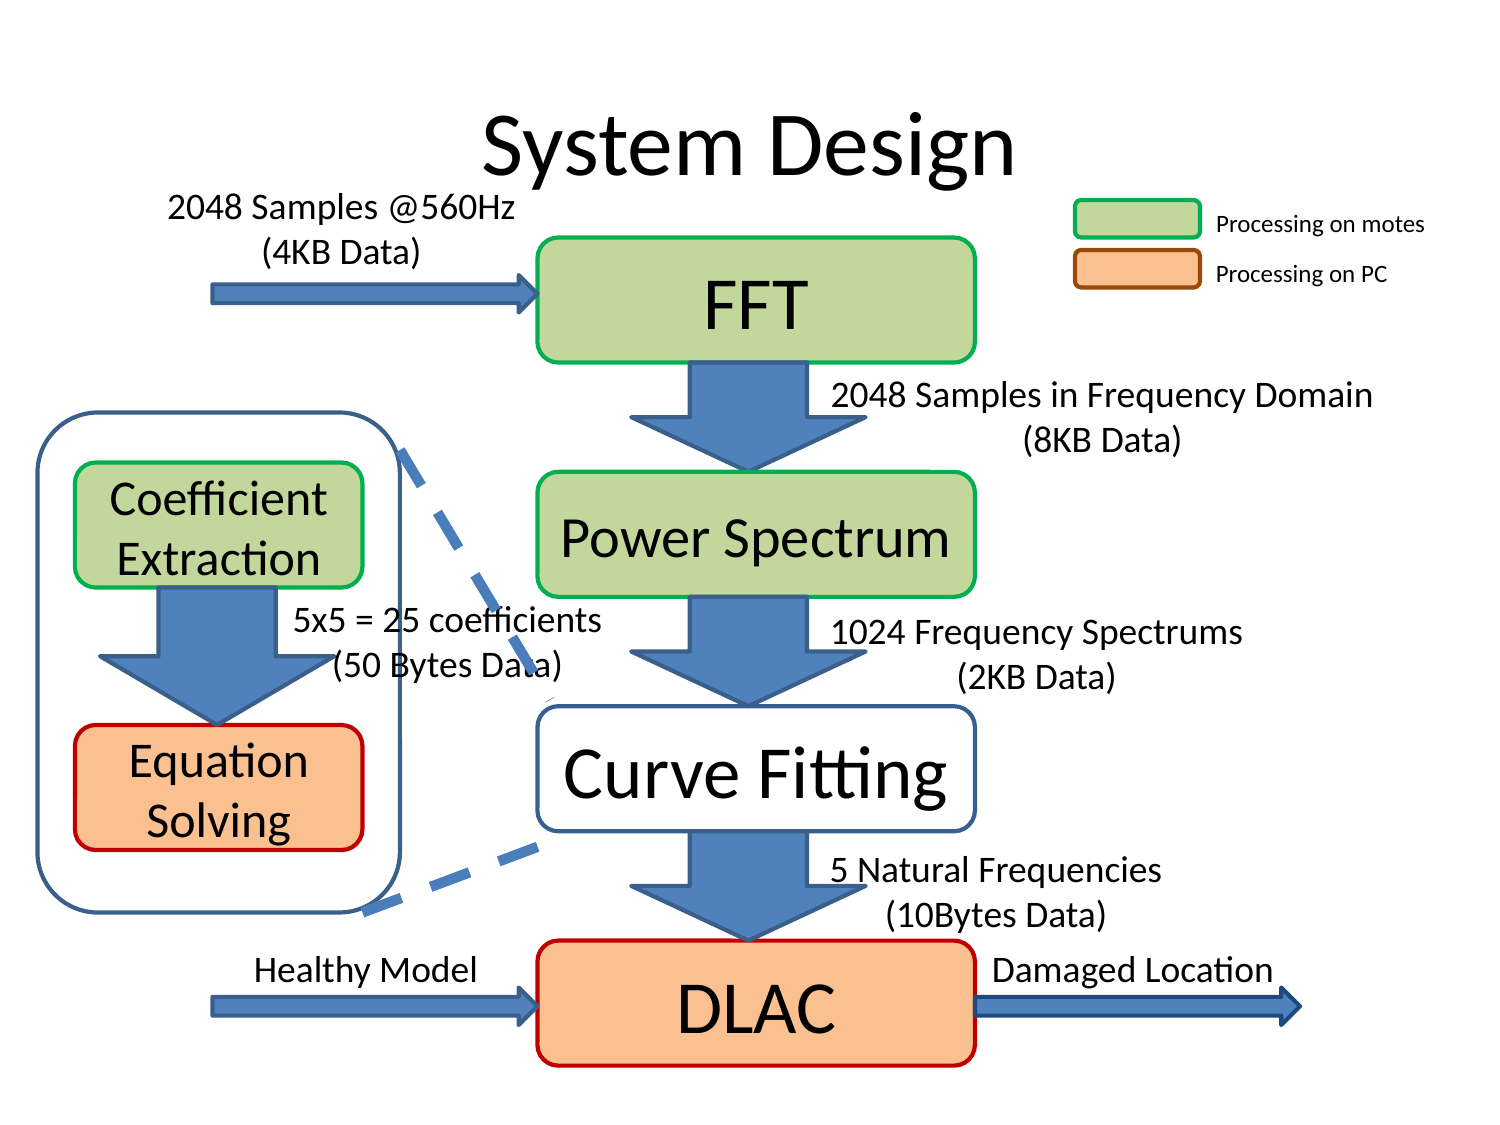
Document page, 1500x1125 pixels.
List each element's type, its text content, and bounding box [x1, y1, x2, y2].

text_box Damaged Location [977, 937, 1289, 998]
text_box [629, 360, 815, 469]
text_box Healthy Model [239, 937, 494, 998]
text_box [349, 499, 601, 651]
text_box [1072, 247, 1201, 290]
text_box Curve Fitting [625, 704, 978, 834]
text_box [629, 594, 814, 704]
text_box [210, 280, 540, 315]
text_box [210, 985, 540, 1027]
text_box FFT [535, 235, 978, 365]
text_box Processing on motes [1201, 200, 1441, 245]
text_box 5 Natural Frequencies (10Bytes Data) [814, 837, 1178, 943]
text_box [37, 412, 620, 913]
text_box DLAC [535, 938, 978, 1068]
text_box Power Spectrum [625, 469, 978, 599]
title System Design [75, 45, 1425, 233]
text_box 2048 Samples in Frequency Domain (8KB Data) [815, 362, 1389, 468]
text_box [629, 829, 814, 943]
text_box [362, 837, 563, 913]
text_box Processing on PC [1201, 249, 1403, 295]
text_box [1072, 197, 1201, 240]
text_box [972, 992, 1303, 1027]
text_box 2048 Samples @560Hz (4KB Data) [152, 174, 531, 280]
text_box 1024 Frequency Spectrums (2KB Data) [814, 599, 1259, 705]
